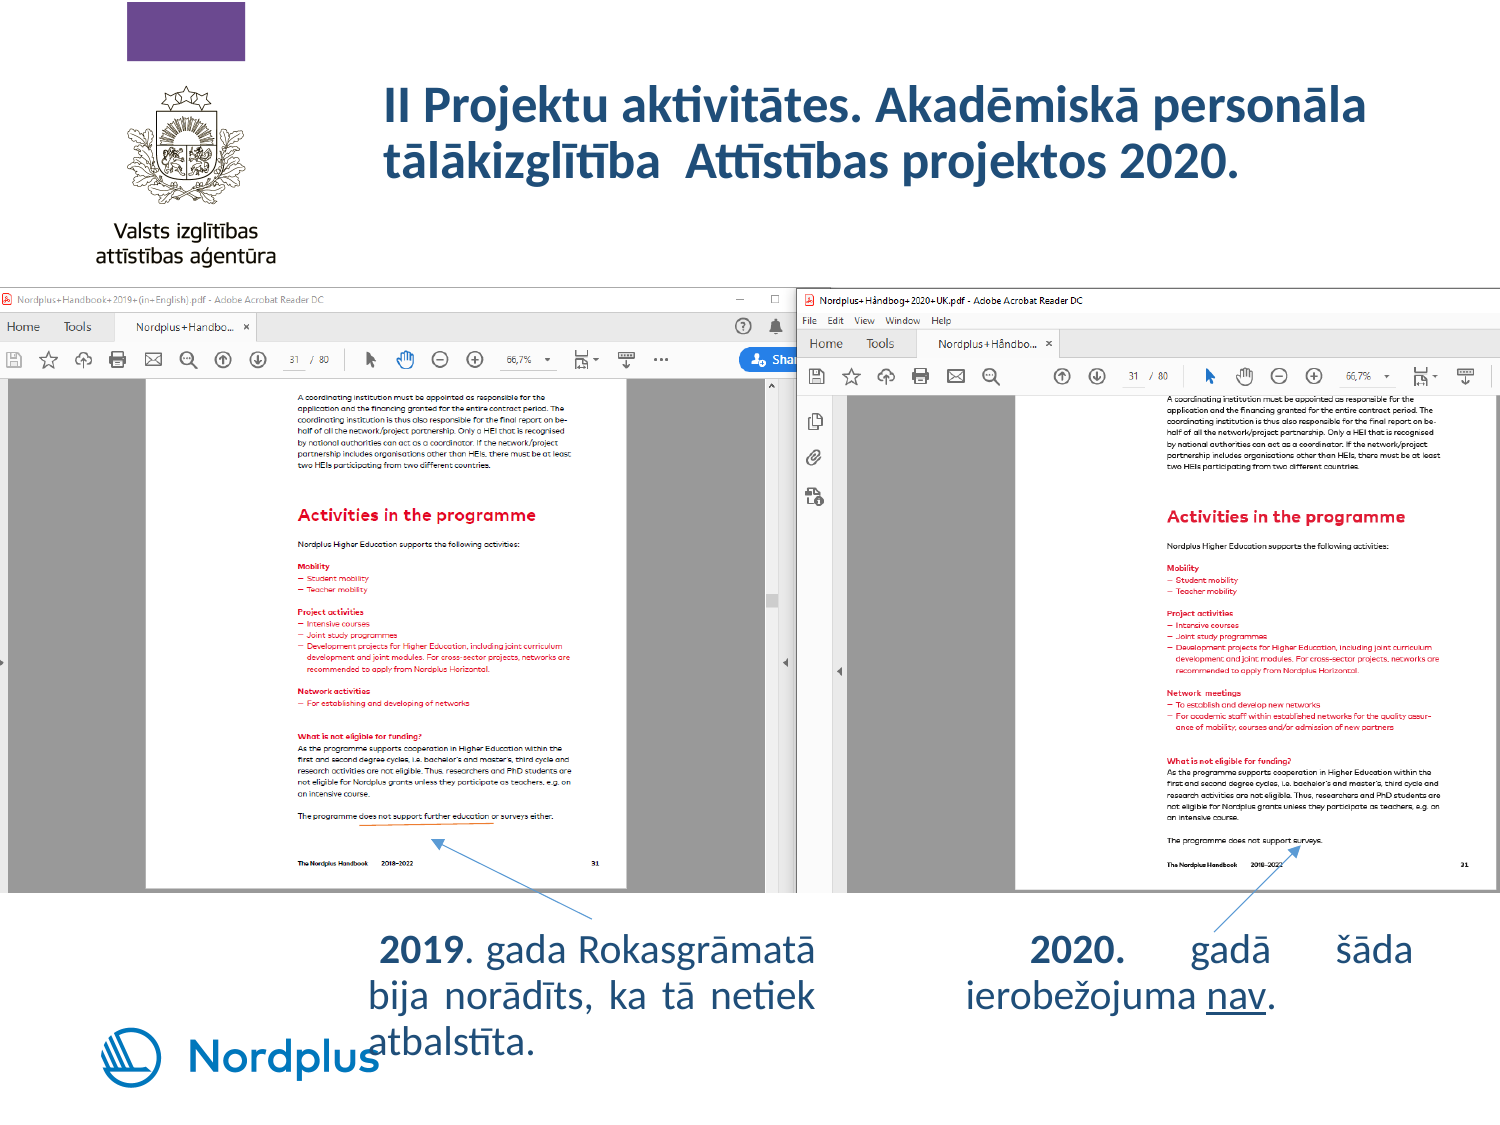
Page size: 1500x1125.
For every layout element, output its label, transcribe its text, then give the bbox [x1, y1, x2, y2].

title II Projektu aktivitātes. Akadēmiskā personāla tālākizglītība Attīstības projektos 2020. [368, 59, 1397, 208]
text_box 2020. gadā šāda ierobežojuma nav. [950, 919, 1429, 1064]
picture [0, 0, 1500, 1125]
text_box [431, 839, 592, 920]
list 2019. gada Rokasgrāmatā bija norādīts, ka tā netiek atbalstīta. [352, 919, 831, 1064]
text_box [1213, 845, 1301, 933]
